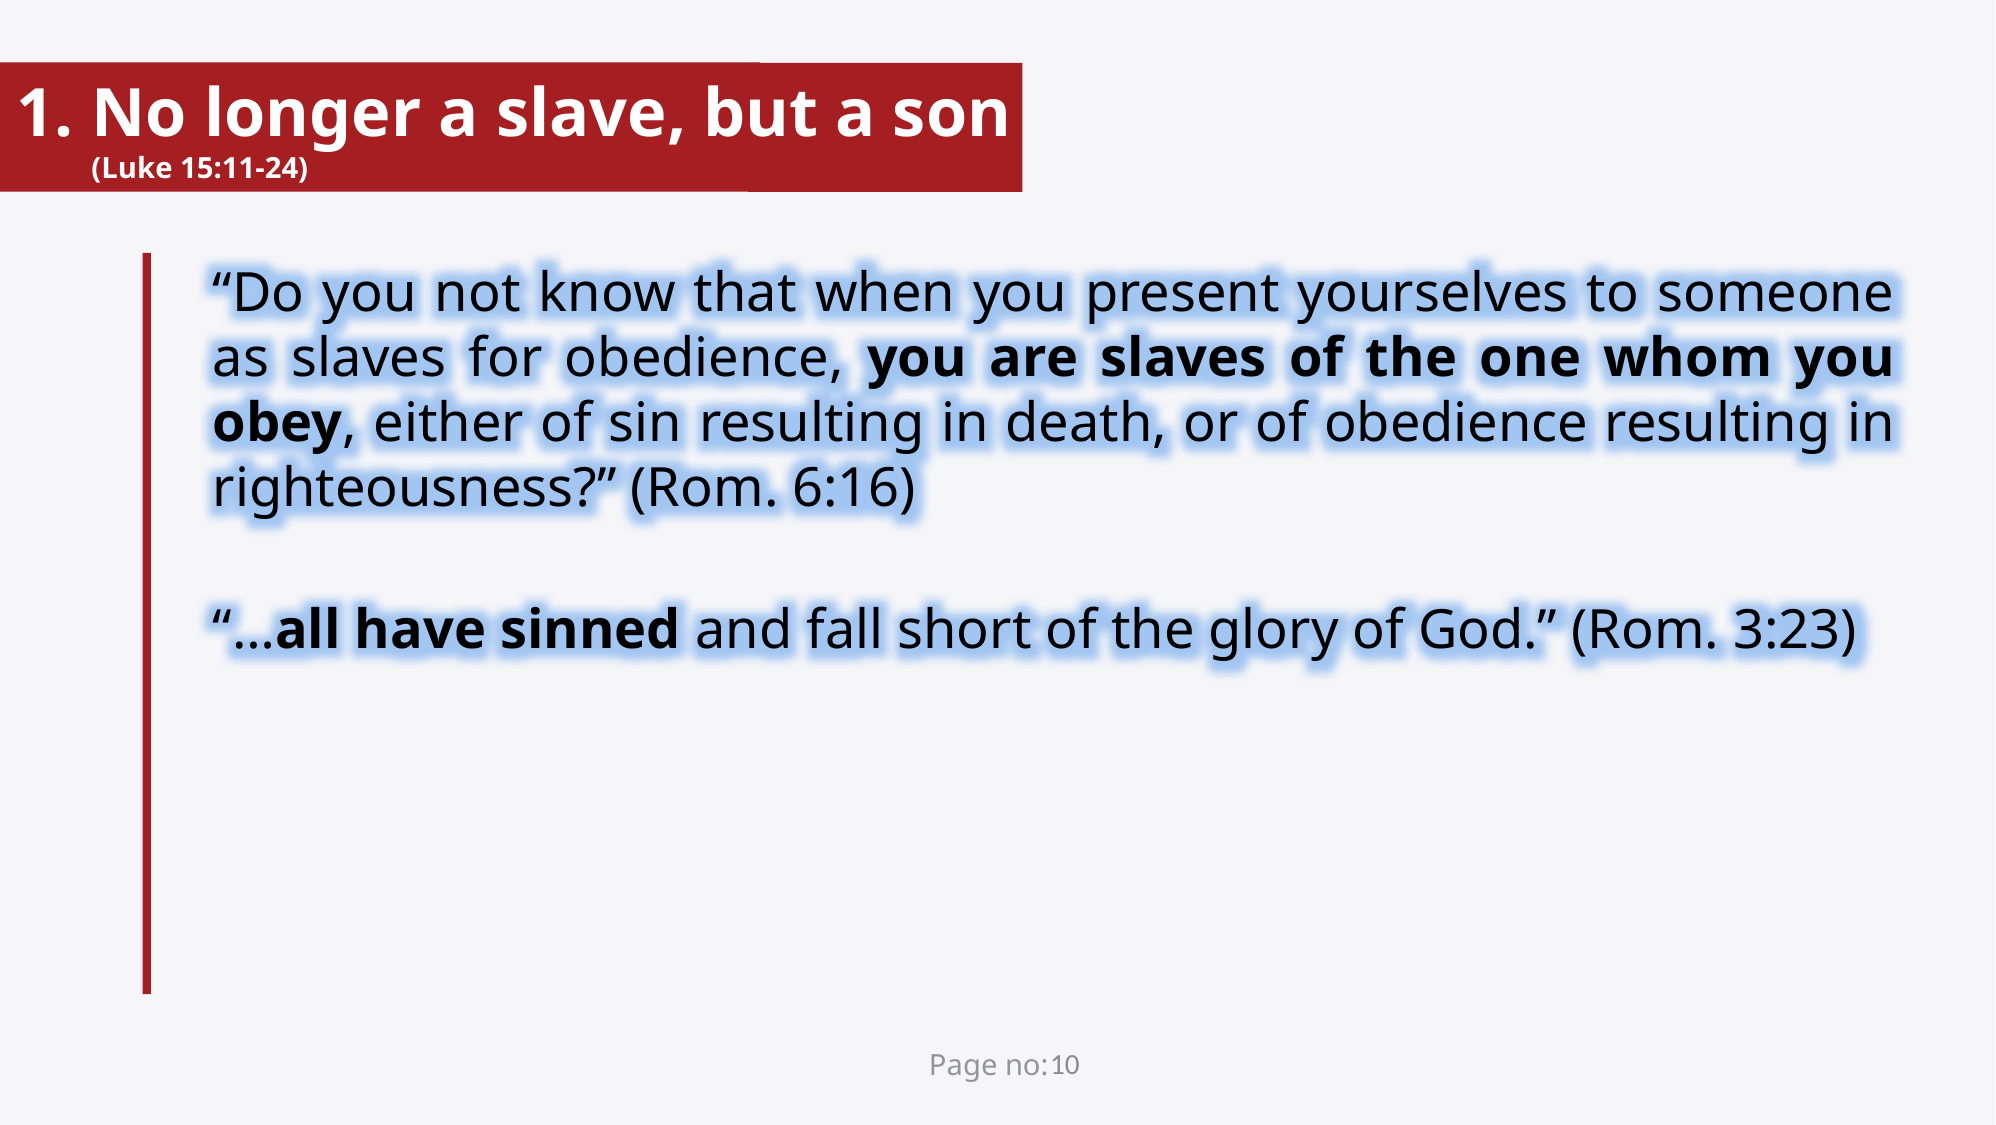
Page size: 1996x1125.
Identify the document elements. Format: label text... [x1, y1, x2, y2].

text_box “Do you not know that when you present yourselves to someone as slaves for obedience, you are slaves of the one whom you obey, either of sin resulting in death, or of obedience resulting in righteousness?” (Rom. 6:16) [198, 249, 1911, 525]
text_box “…all have sinned and fall short of the glory of God.” (Rom. 3:23) [198, 587, 1911, 668]
text_box No longer a slave, but a son (Luke 15:11-24) [745, 124, 956, 134]
text_box [745, 61, 1025, 194]
